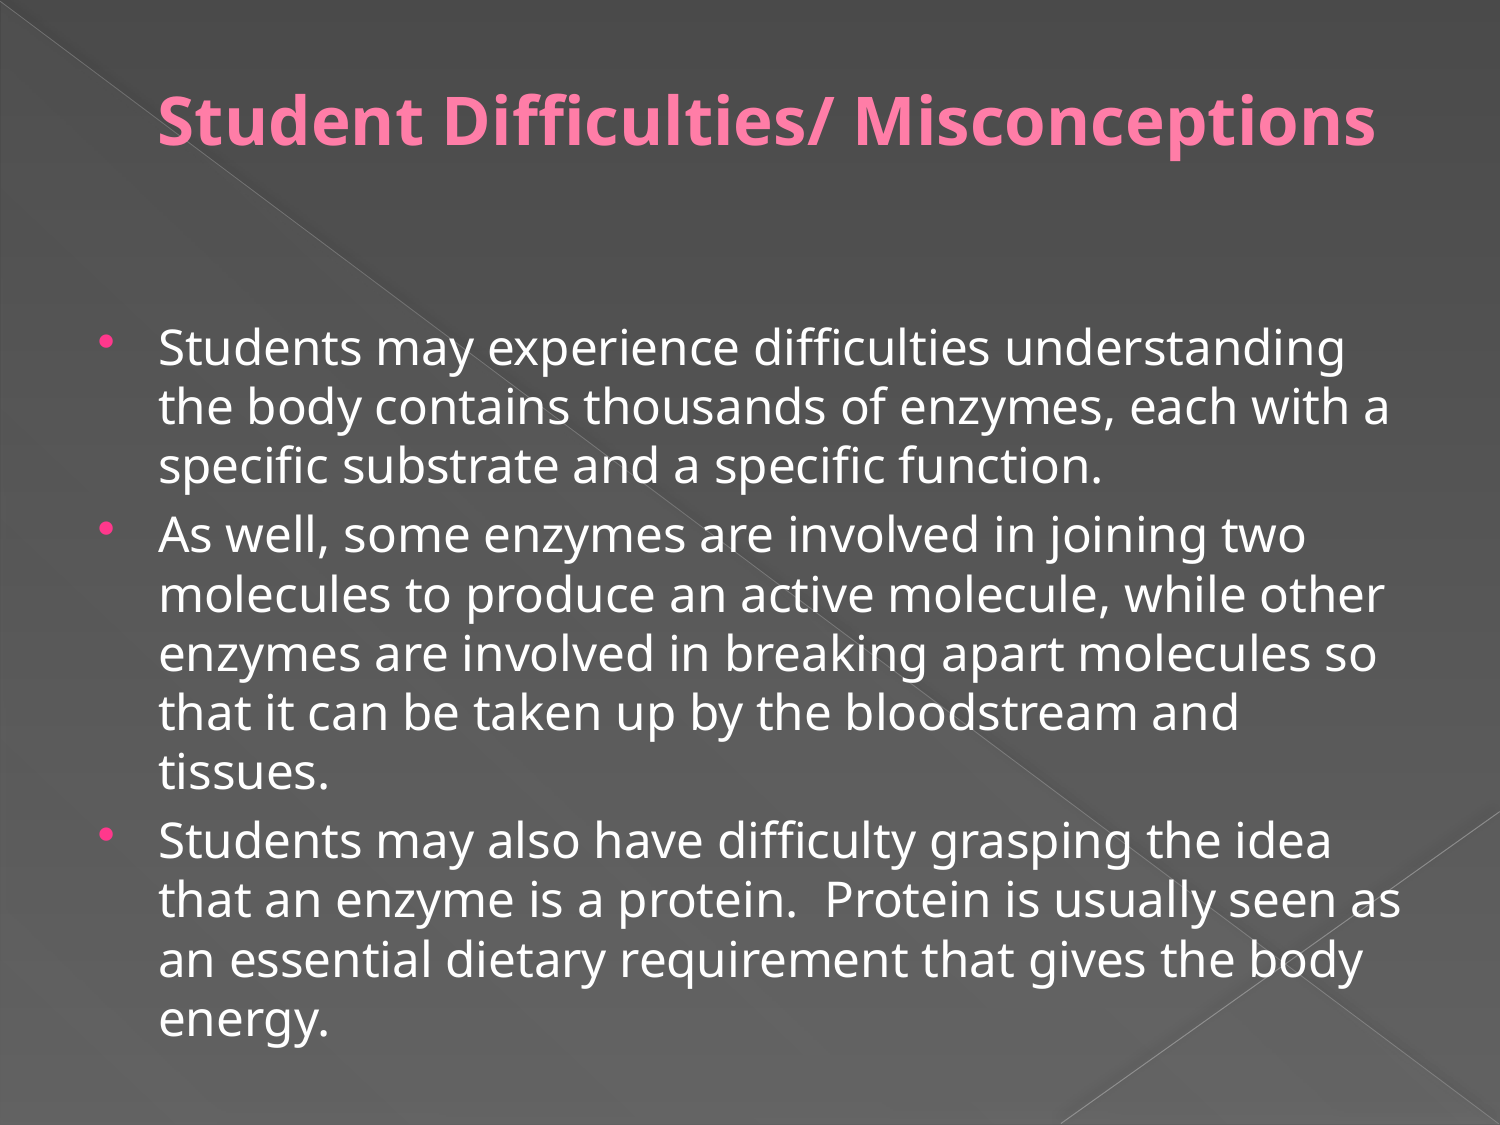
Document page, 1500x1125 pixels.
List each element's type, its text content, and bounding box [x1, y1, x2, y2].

title Student Difficulties/ Misconceptions [75, 43, 1425, 274]
list Students may experience difficulties understanding the body contains thousands of enzymes, each with a specific substrate and a specific function. As well, some enzymes are involved in joining two molecules to produce an active molecule, while other enzymes are involved in breaking apart molecules so that it can be taken up by the bloodstream and tissues. Students may also have difficulty grasping the idea that an enzyme is a protein. Protein is usually seen as an essential dietary requirement that gives the body energy. [75, 308, 1425, 1059]
